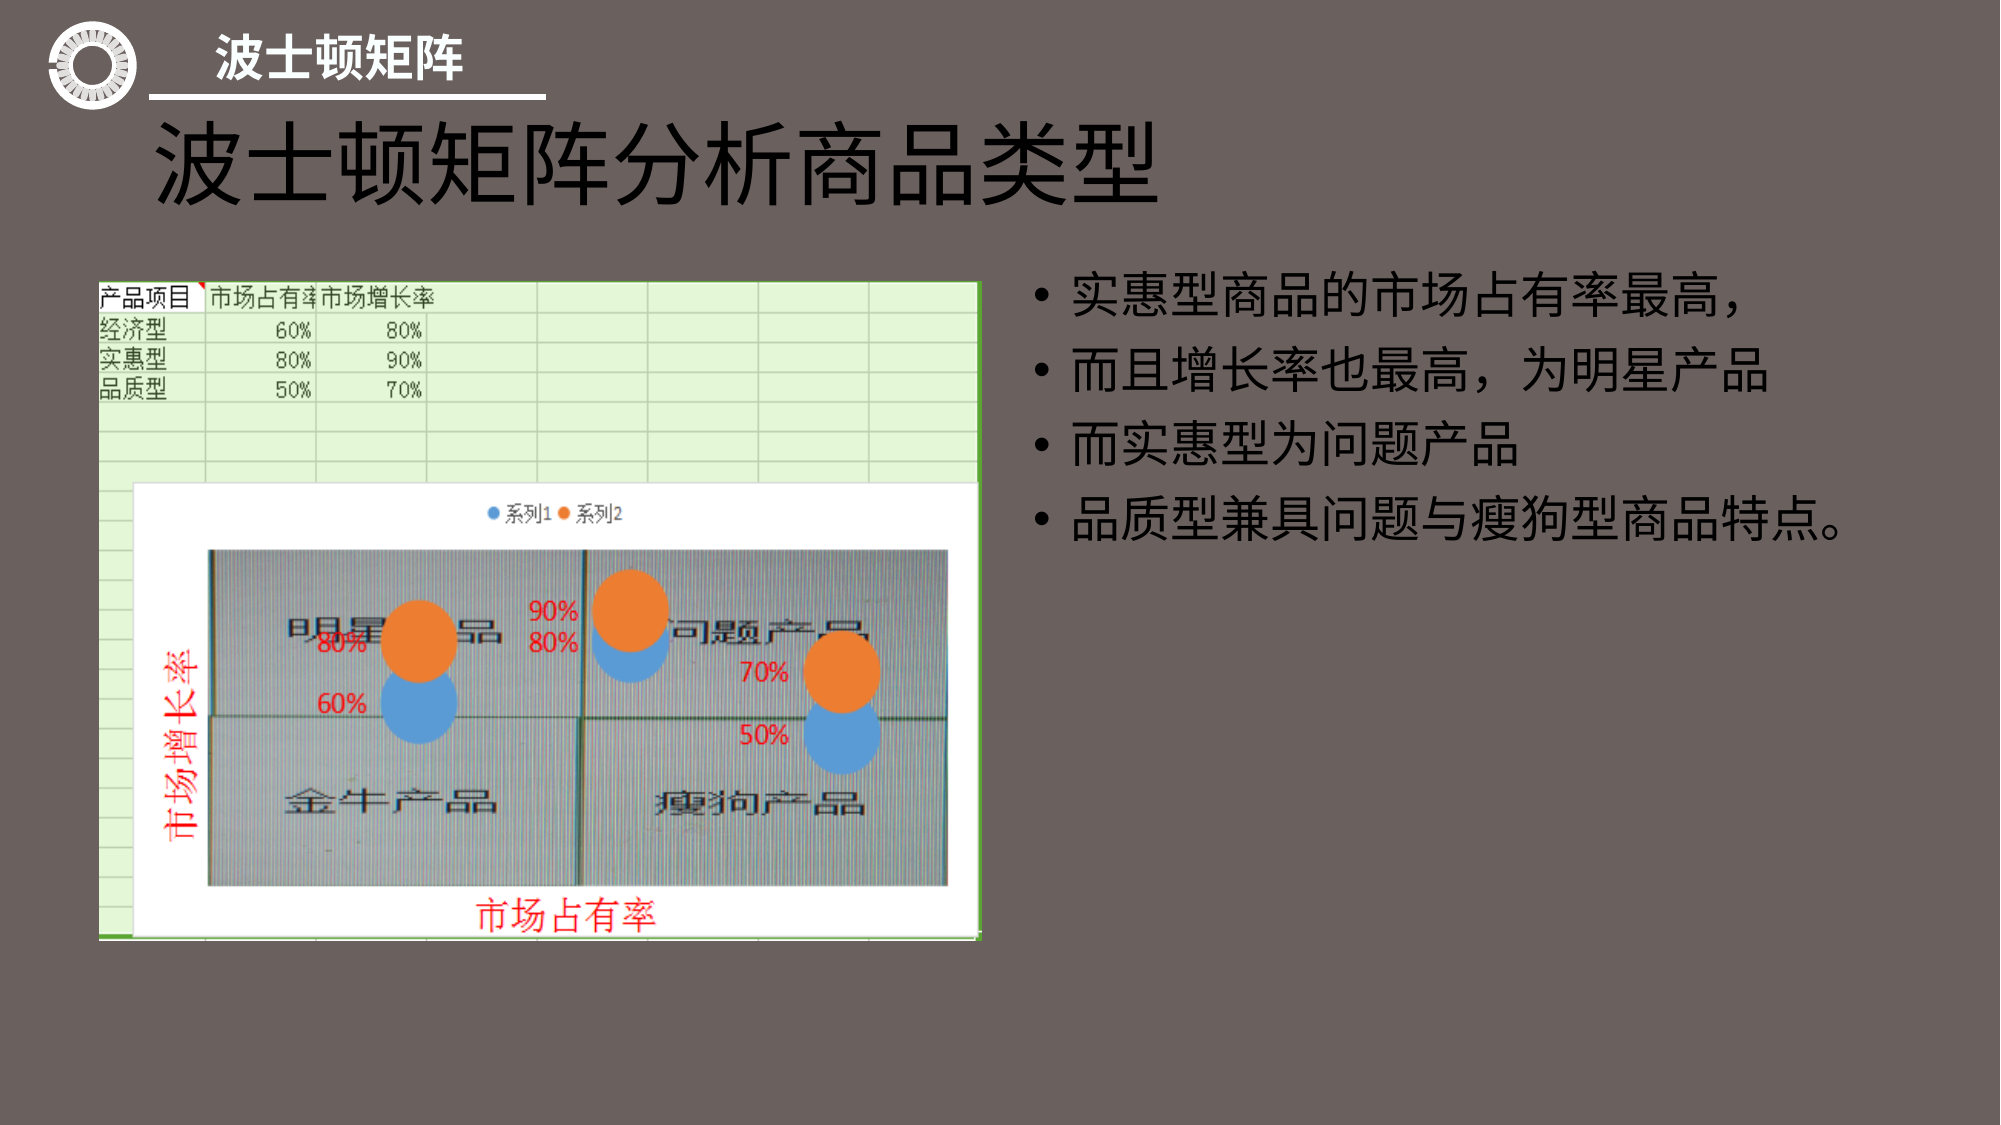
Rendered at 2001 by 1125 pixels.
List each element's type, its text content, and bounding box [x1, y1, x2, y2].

title 波士顿矩阵分析商品类型 [137, 59, 1863, 278]
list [99, 281, 983, 941]
text_box 波士顿矩阵 [142, 31, 564, 89]
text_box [48, 21, 137, 110]
list 实惠型商品的市场占有率最高， 而且增长率也最高，为明星产品 而实惠型为问题产品 品质型兼具问题与瘦狗型商品特点。 [1018, 262, 1900, 1005]
